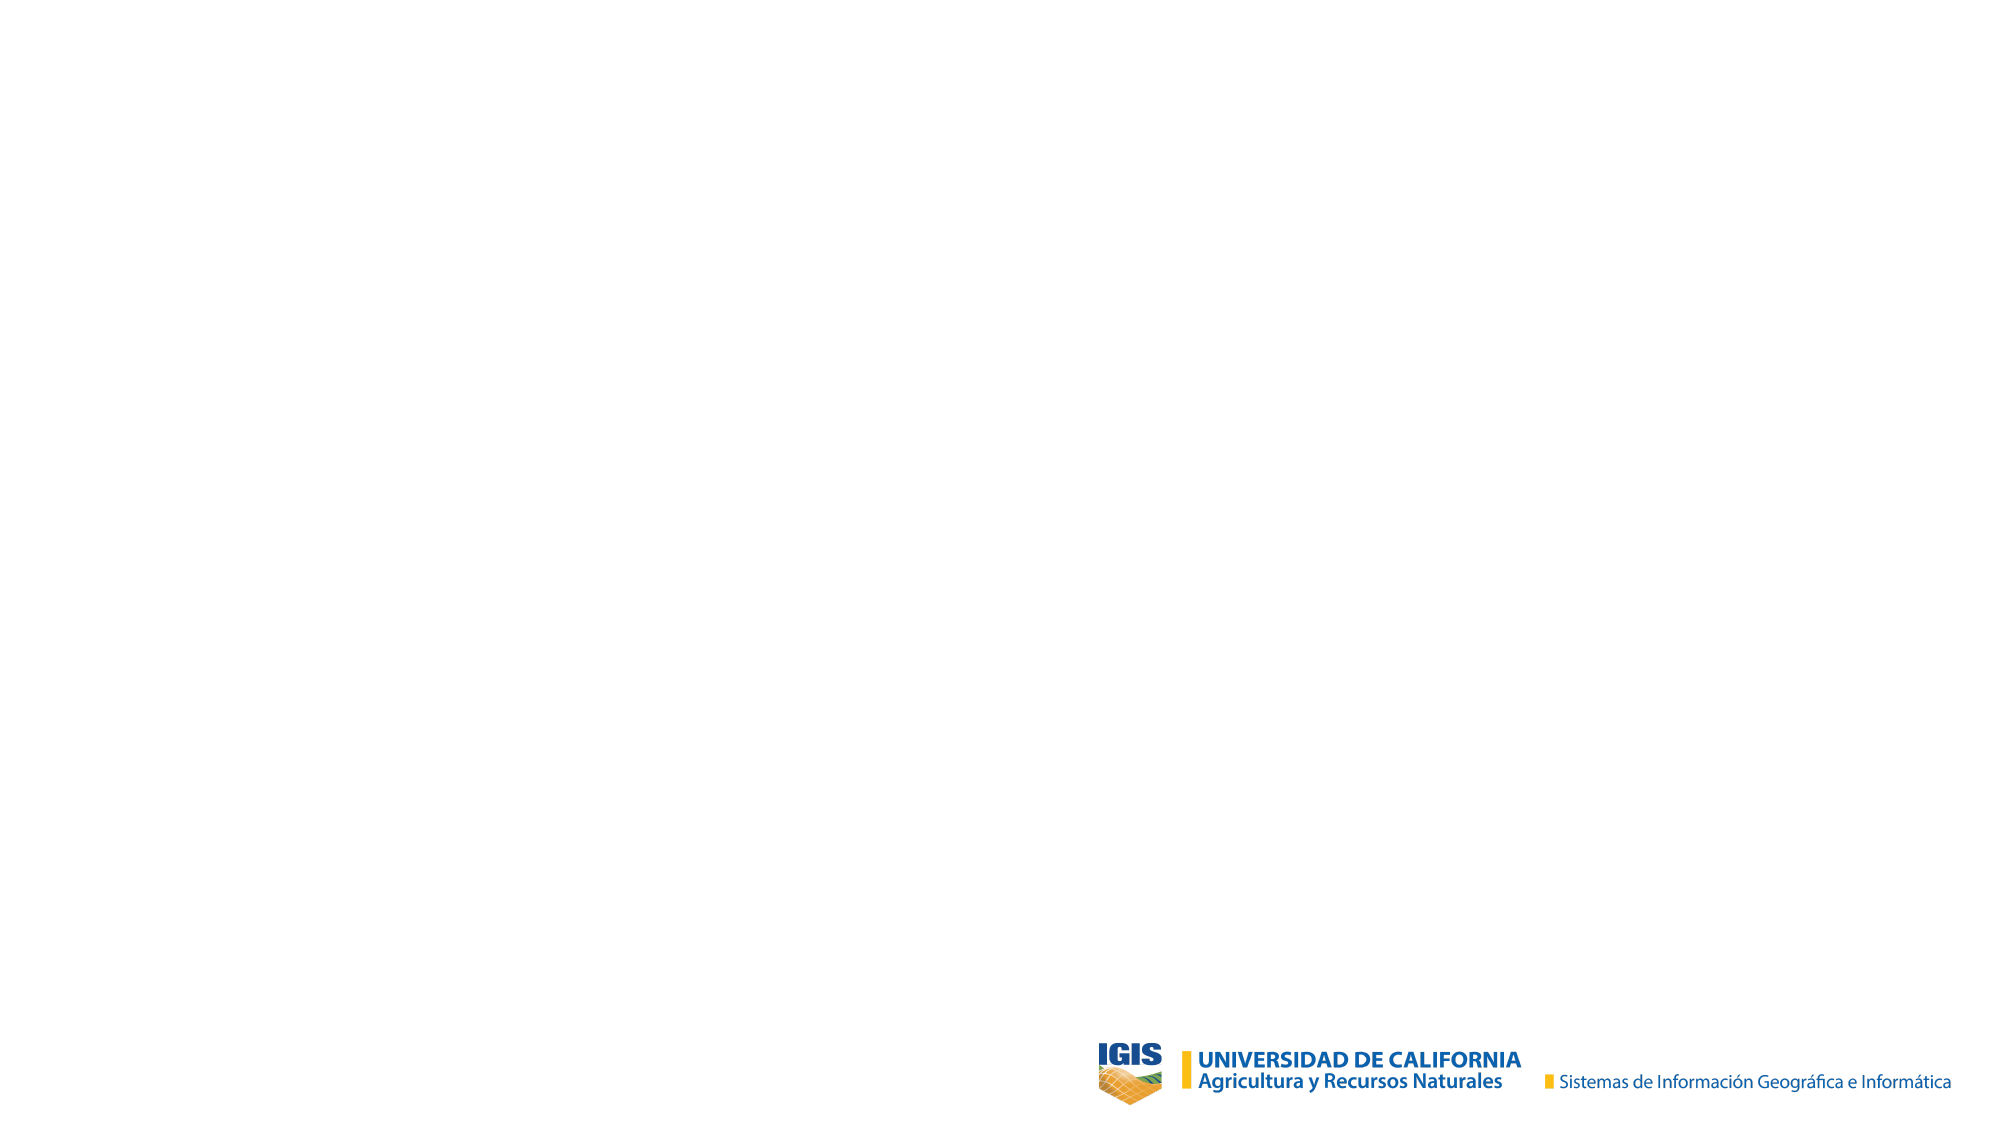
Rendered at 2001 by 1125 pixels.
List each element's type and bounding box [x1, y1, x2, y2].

picture [1069, 996, 1958, 1125]
